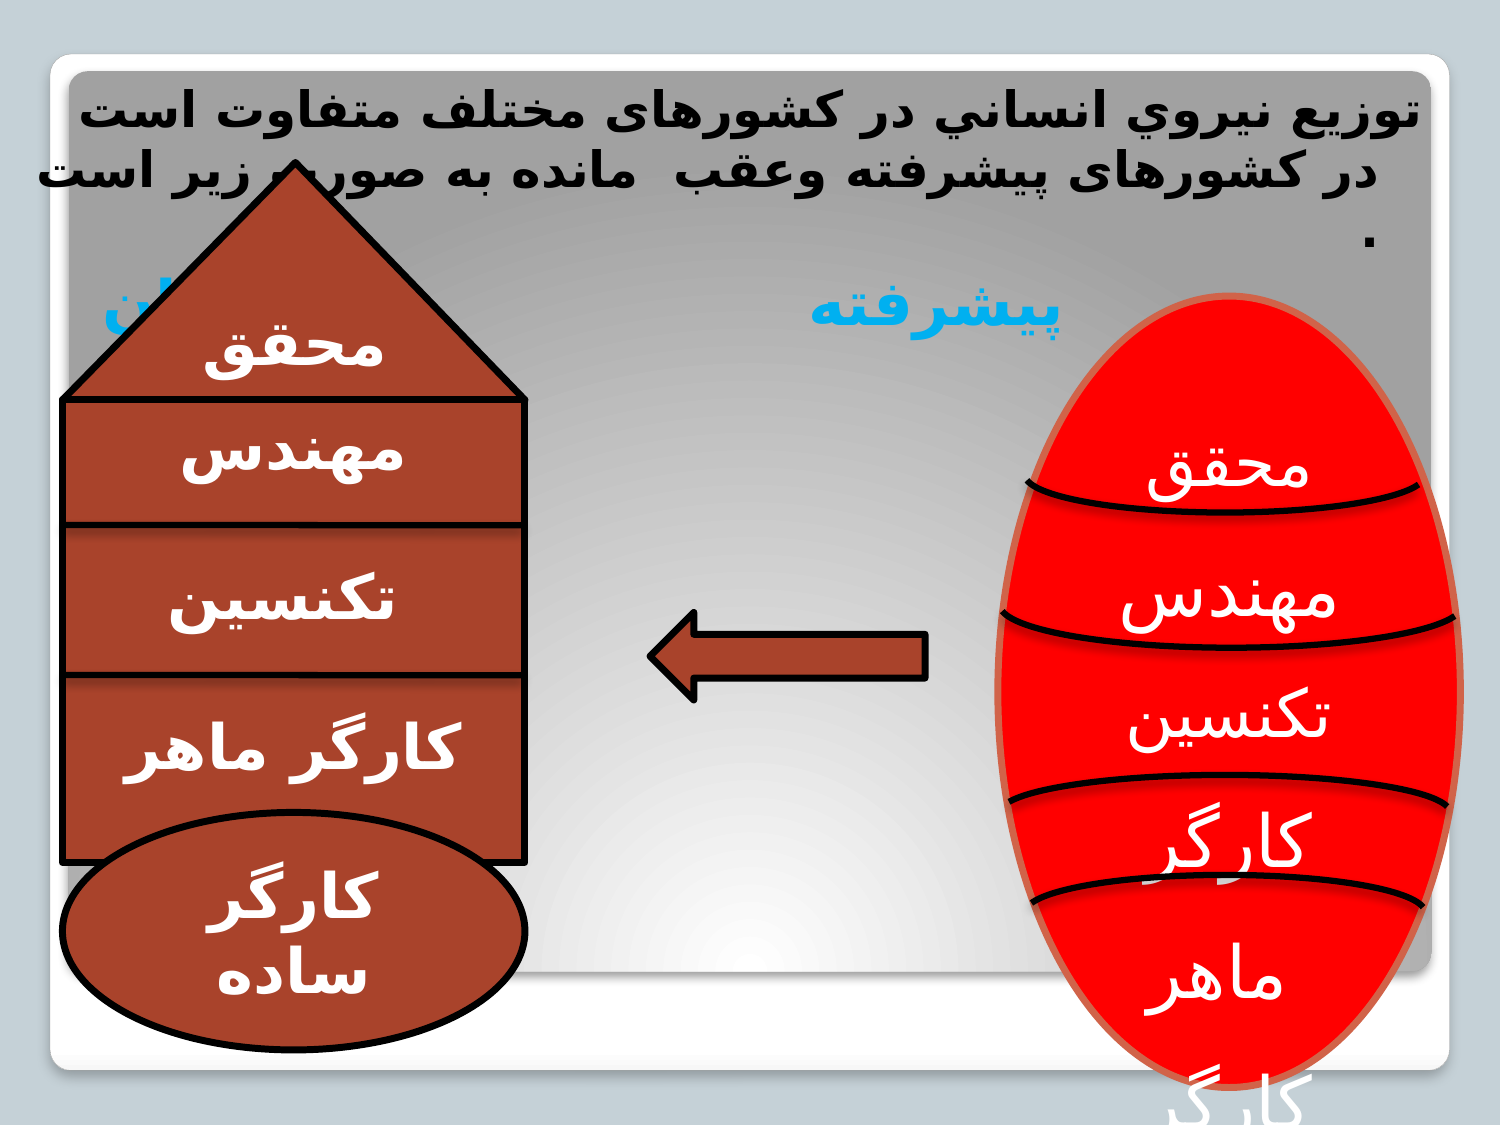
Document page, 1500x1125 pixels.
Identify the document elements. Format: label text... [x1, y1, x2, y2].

text_box محقق مهندس تکنسین کارگر ماهر کارگر ساده [1004, 810, 1453, 907]
text_box محقق مهندس تکنسین کارگر ماهر کارگر ساده [1034, 916, 1423, 1091]
text_box محقق [61, 158, 526, 396]
text_box [646, 609, 929, 704]
text_box محقق مهندس تکنسین کارگر ماهر کارگر ساده [994, 292, 1464, 812]
text_box مهندس تکنسین کارگر ماهر [59, 538, 528, 675]
text_box [1024, 474, 1421, 516]
text_box کارگر ساده [58, 808, 529, 1054]
text_box [999, 605, 1457, 651]
text_box [1007, 771, 1450, 813]
text_box مهندس تکنسین کارگر ماهر [59, 396, 528, 525]
text_box مهندس تکنسین کارگر ماهر [59, 688, 528, 866]
text_box [1029, 871, 1426, 913]
list توزيع نيروي انساني در کشورهای مختلف متفاوت است در کشورهای پیشرفته وعقب مانده به صورت زیر است . پیشرفته جهان سوم [0, 62, 1438, 1125]
